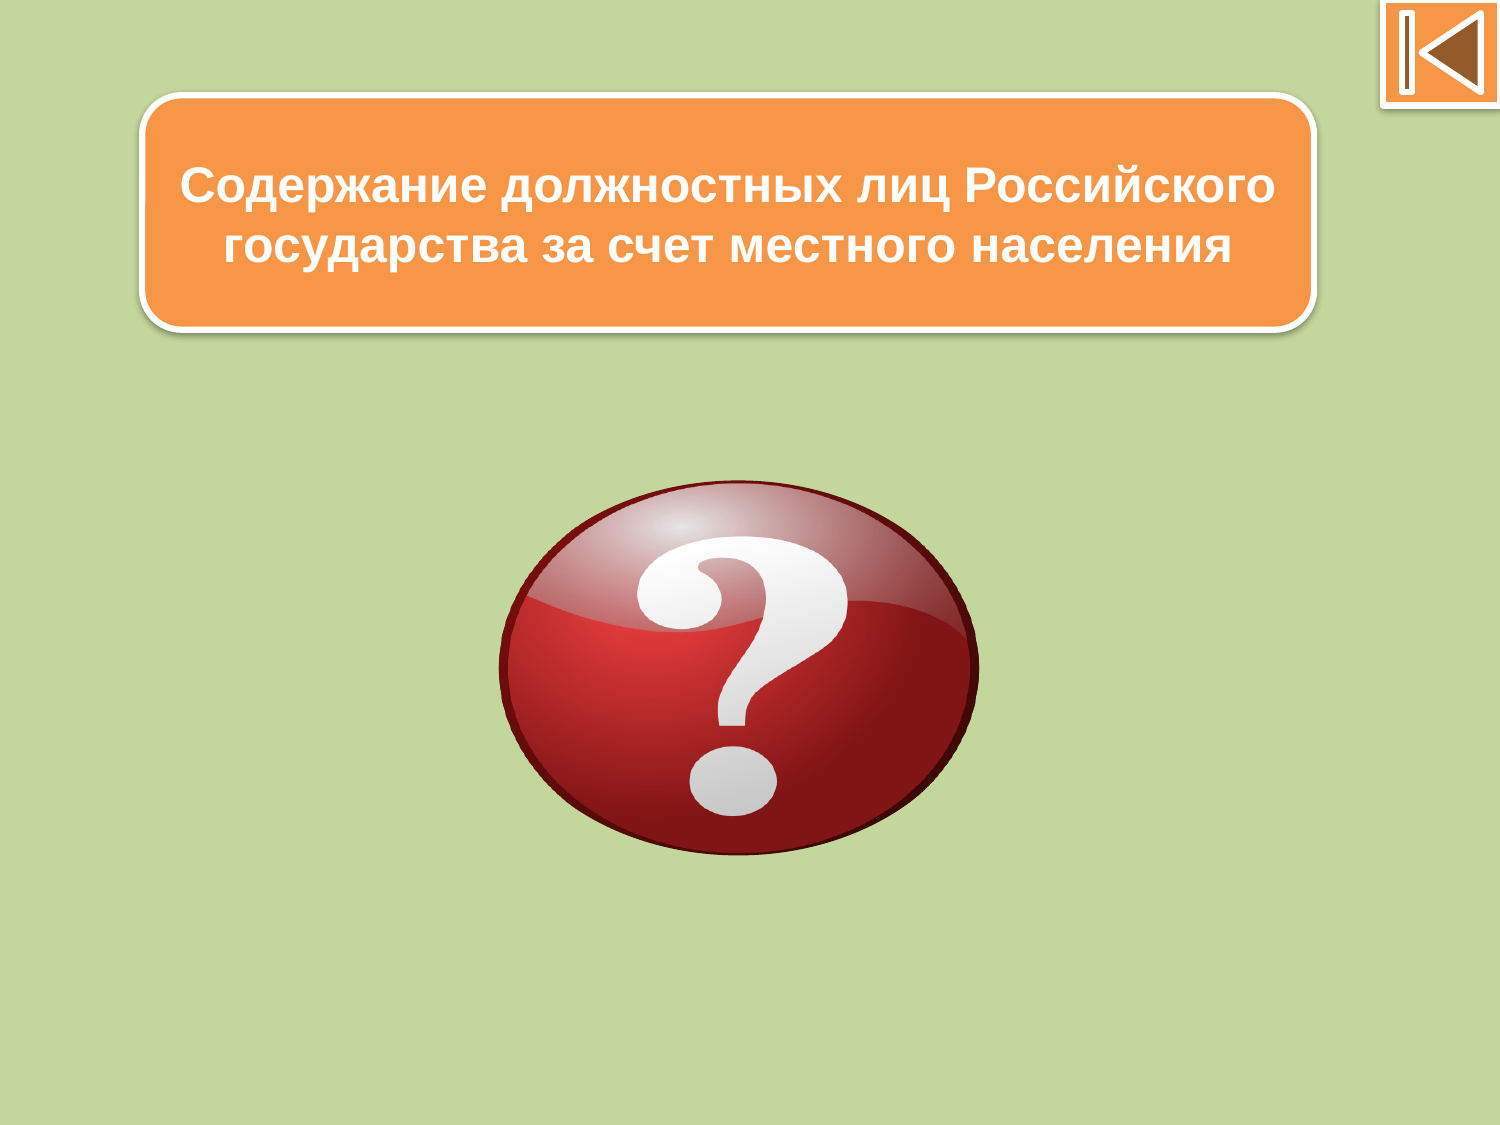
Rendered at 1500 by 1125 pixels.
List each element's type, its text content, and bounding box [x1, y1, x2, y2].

picture [491, 480, 985, 856]
text_box [1380, 0, 1500, 109]
text_box Содержание должностных лиц Российского государства за счет местного населения [138, 92, 1318, 333]
